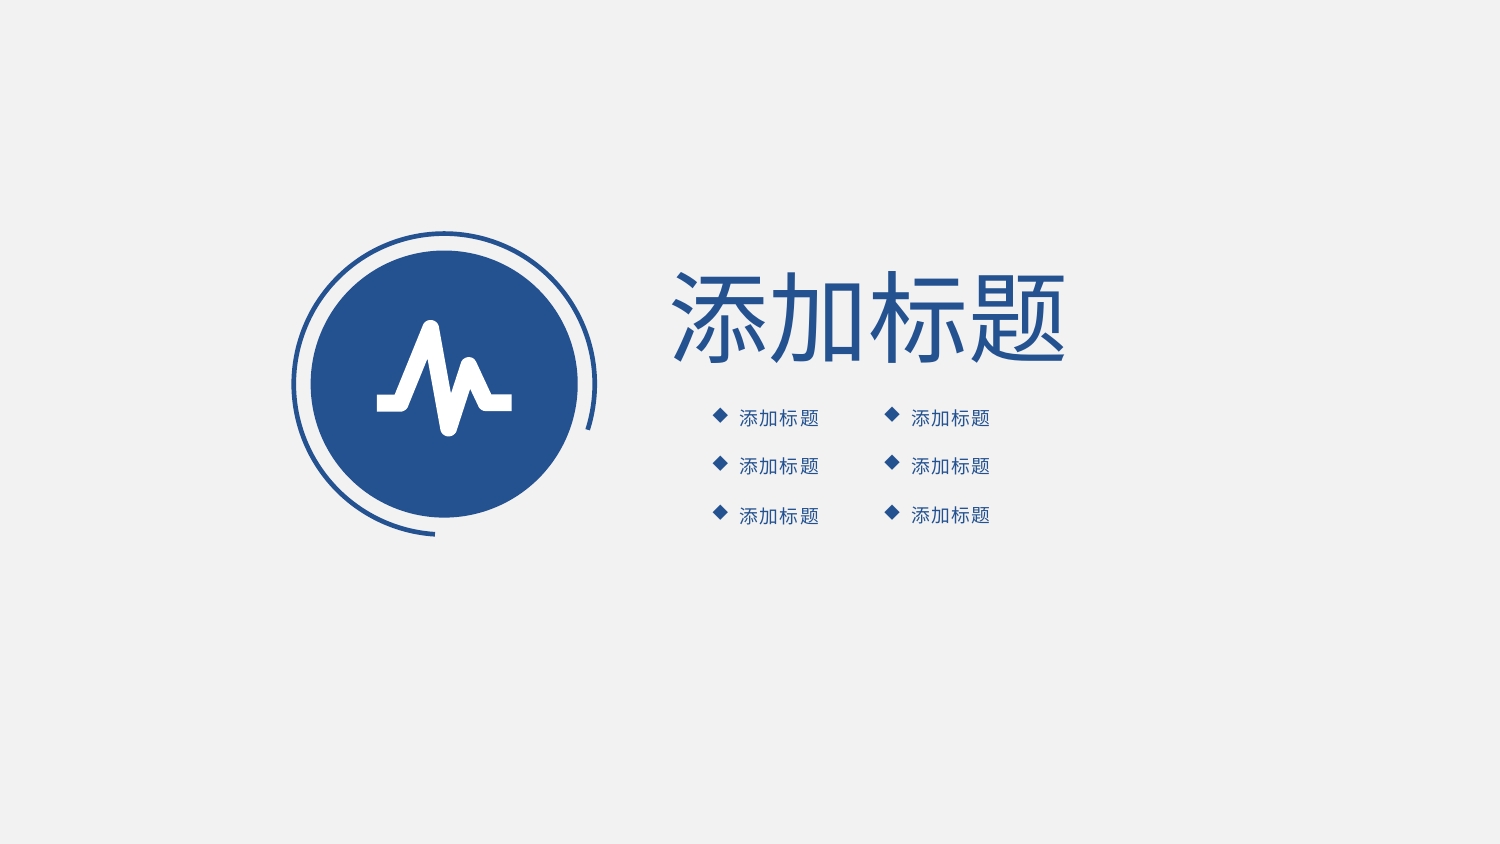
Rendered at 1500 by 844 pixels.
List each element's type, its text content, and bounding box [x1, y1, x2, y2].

text_box 添加标题 [868, 485, 1019, 534]
text_box [374, 518, 436, 535]
text_box 添加标题 [868, 435, 1036, 485]
text_box 添加标题 [696, 436, 868, 485]
text_box [578, 384, 596, 430]
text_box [310, 250, 578, 518]
text_box 添加标题 [696, 388, 847, 436]
text_box [374, 233, 514, 250]
text_box 添加标题 [696, 485, 847, 535]
text_box 添加标题 [868, 387, 1019, 435]
text_box 添加标题 [547, 248, 1190, 384]
text_box [293, 314, 310, 454]
